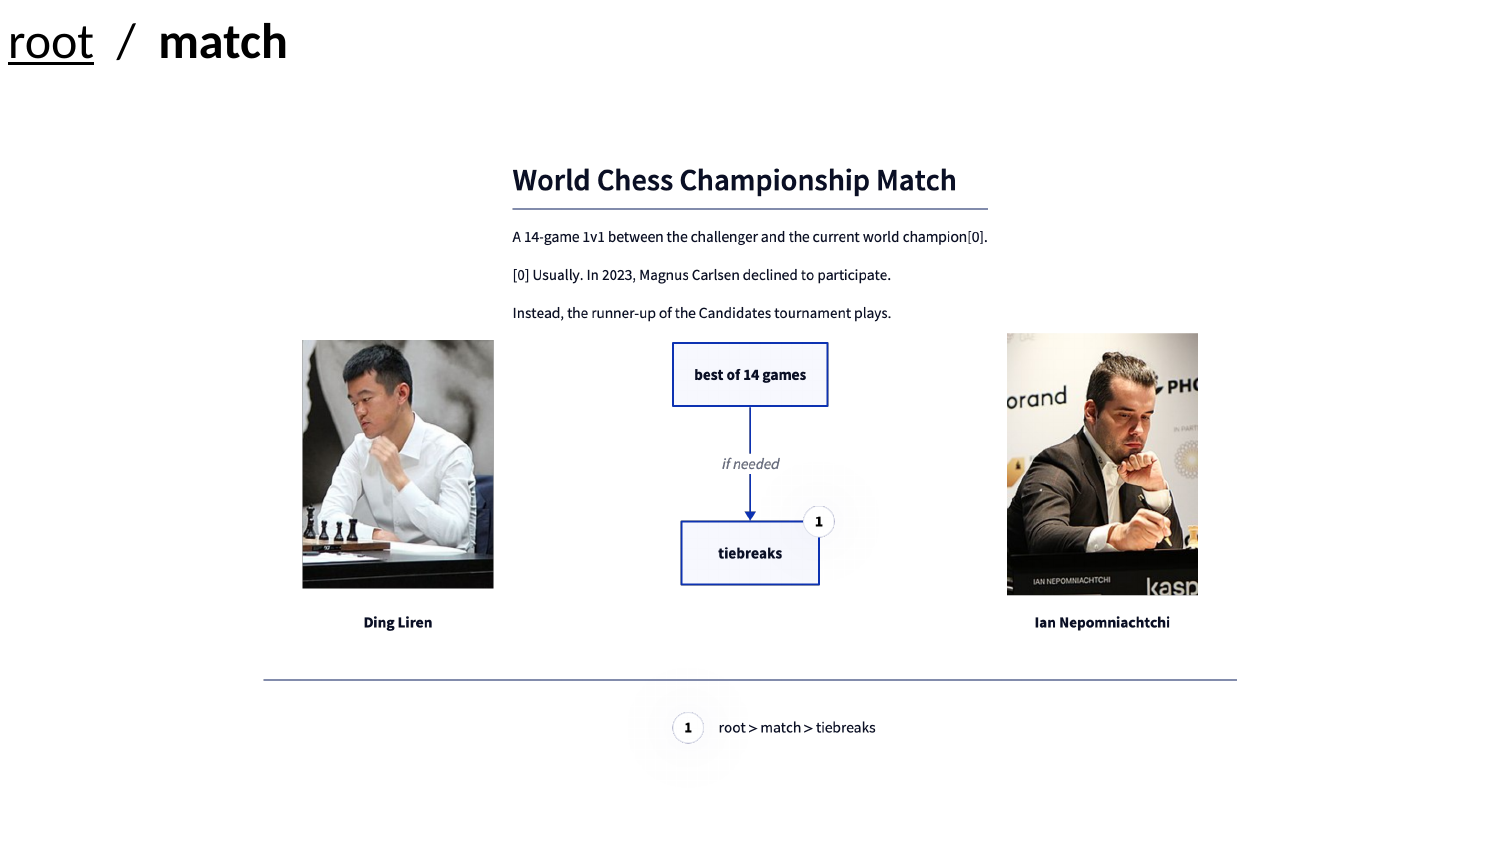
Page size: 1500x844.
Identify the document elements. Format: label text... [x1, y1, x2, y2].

text_box root / match [0, 0, 1500, 76]
picture [206, 64, 1294, 844]
